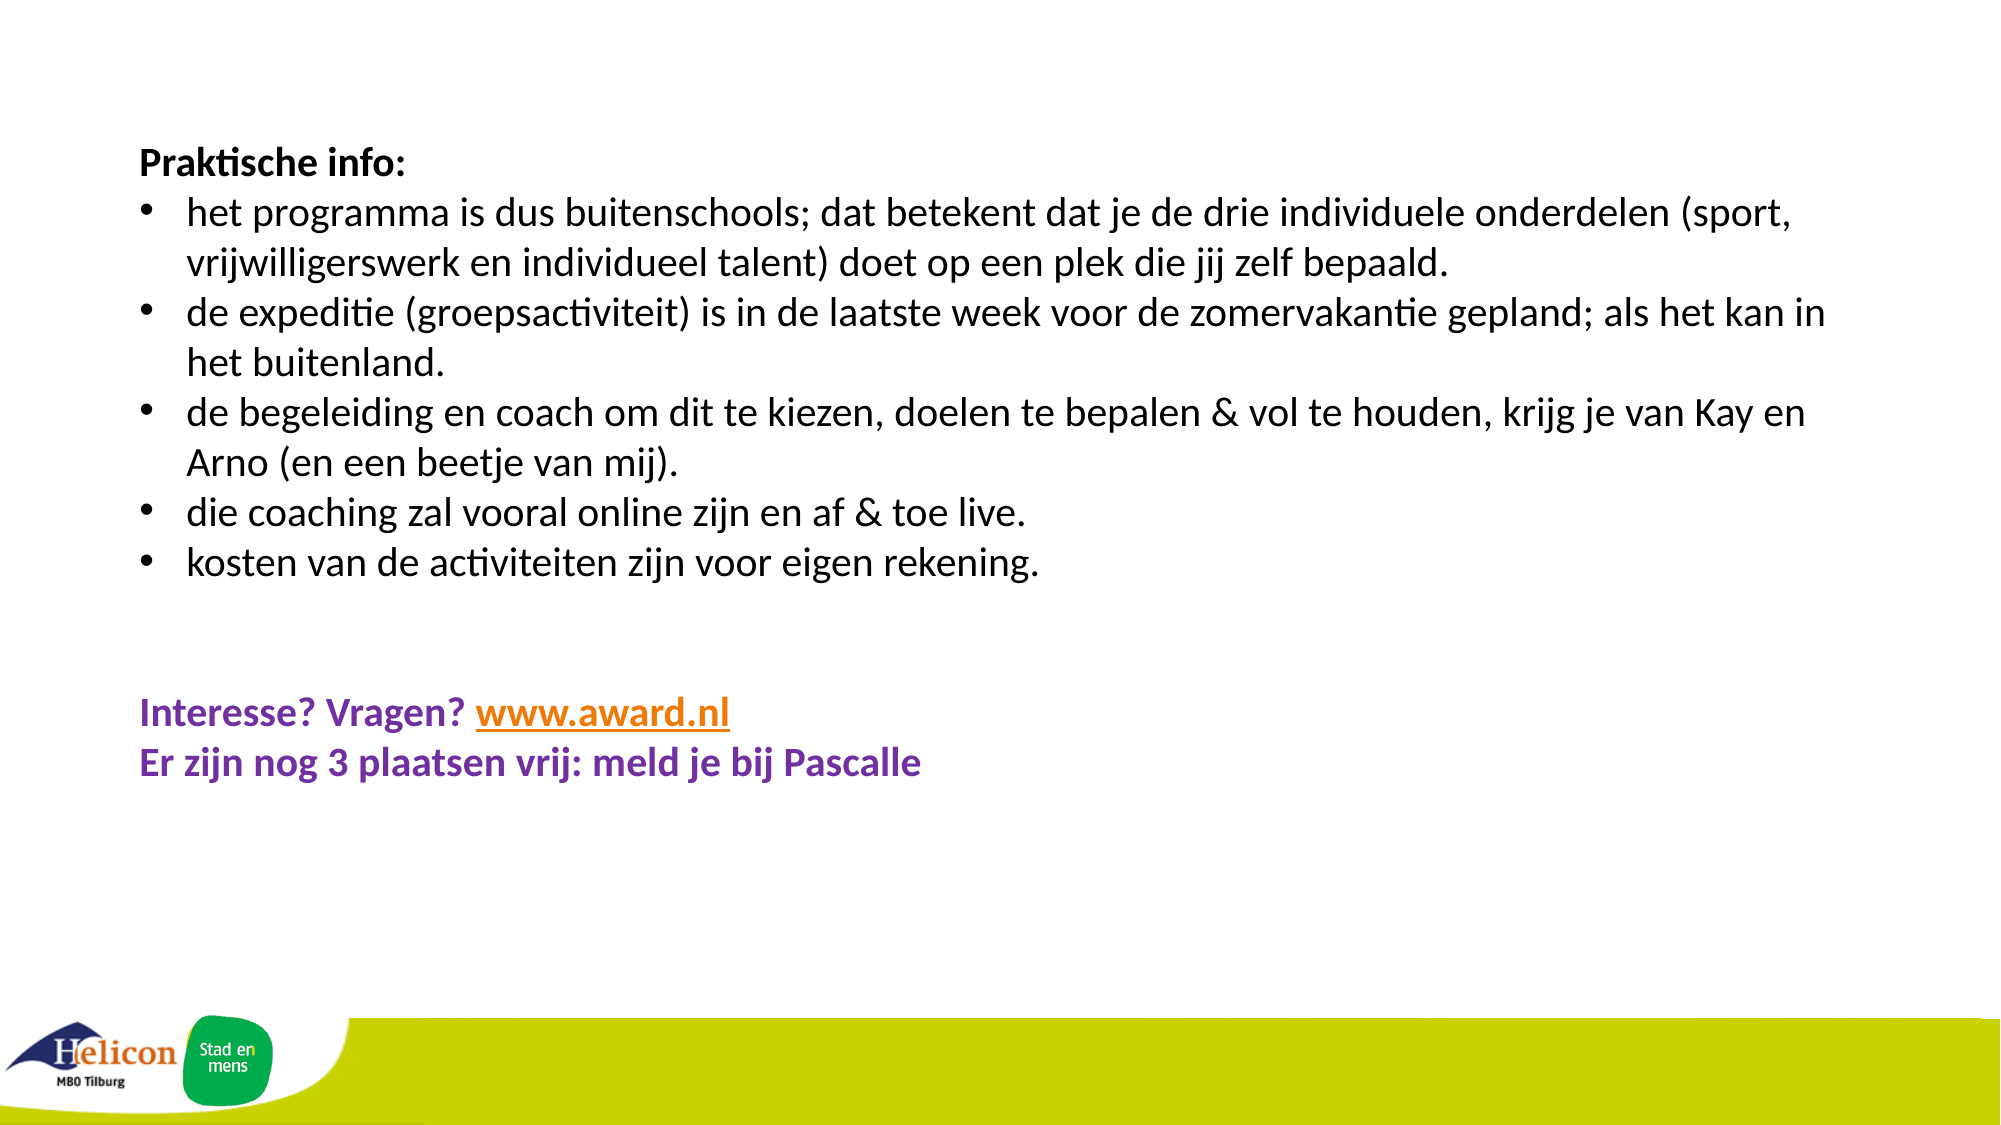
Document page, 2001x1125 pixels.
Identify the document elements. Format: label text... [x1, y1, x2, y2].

picture [0, 1013, 424, 1125]
text_box Praktische info: het programma is dus buitenschools; dat betekent dat je de drie individuele onderdelen (sport, vrijwilligerswerk en individueel talent) doet op een plek die jij zelf bepaald. de expeditie (groepsactiviteit) is in de laatste week voor de zomervakantie gepland; als het kan in het buitenland. de begeleiding en coach om dit te kiezen, doelen te bepalen & vol te houden, krijg je van Kay en Arno (en een beetje van mij). die coaching zal vooral online zijn en af & toe live. kosten van de activiteiten zijn voor eigen rekening. Interesse? Vragen? www.award.nl Er zijn nog 3 plaatsen vrij: meld je bij Pascalle [124, 127, 1876, 793]
